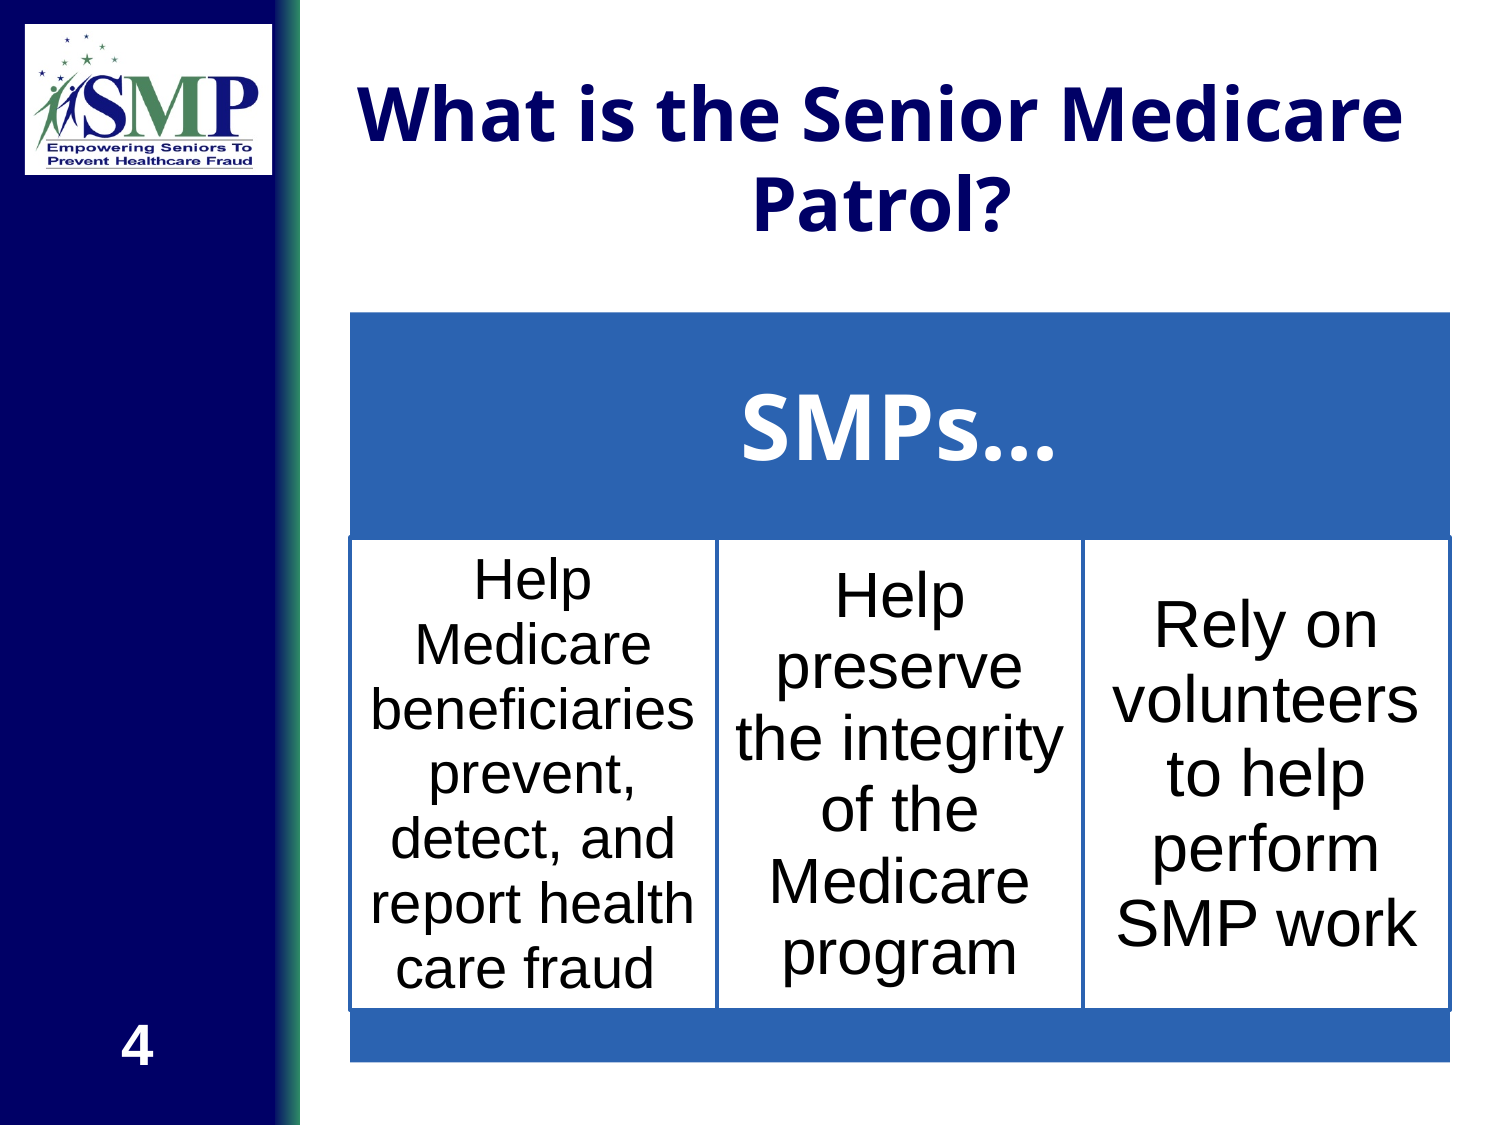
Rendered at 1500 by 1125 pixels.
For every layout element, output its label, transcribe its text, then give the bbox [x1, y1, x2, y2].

slide_number 4 [0, 999, 276, 1076]
title What is the Senior Medicare Patrol? [337, 62, 1425, 250]
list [349, 312, 1451, 1063]
picture [24, 24, 273, 175]
